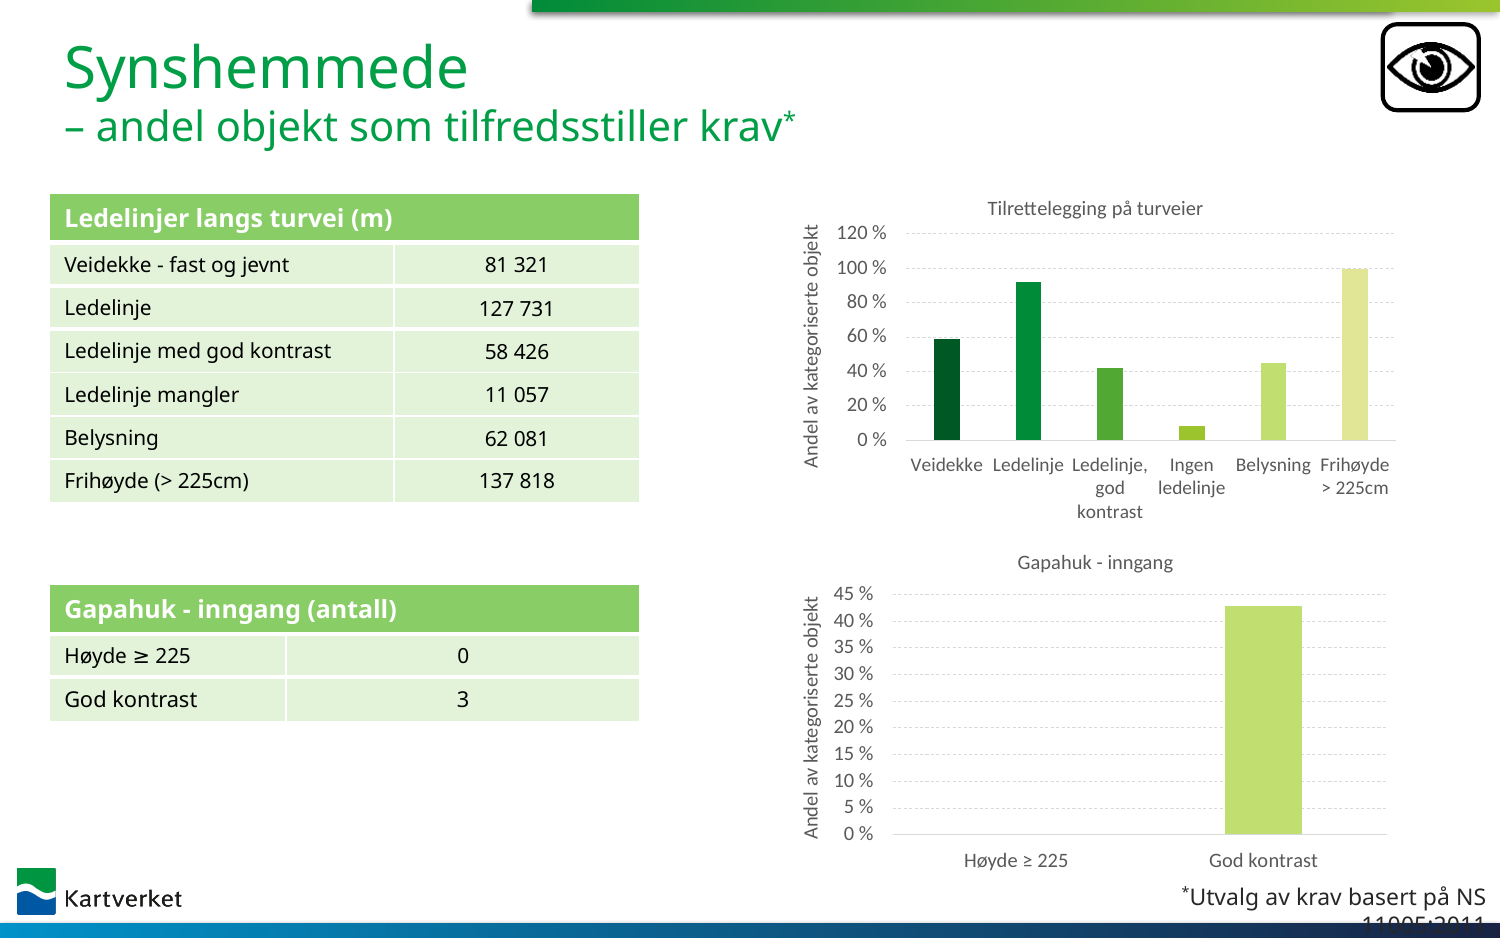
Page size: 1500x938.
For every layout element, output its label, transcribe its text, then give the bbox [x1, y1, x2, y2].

table_cell Belysning [50, 417, 393, 458]
table_cell 3 [287, 679, 639, 721]
table_cell Frihøyde (> 225cm) [50, 460, 393, 502]
table_cell 58 426 [395, 331, 639, 372]
table_cell Ledelinje med god kontrast [50, 331, 393, 372]
table_cell Veidekke - fast og jevnt [50, 245, 393, 284]
table_cell 127 731 [395, 288, 639, 327]
table_cell Ledelinje [50, 288, 393, 327]
table_cell Høyde ≥ 225 [50, 636, 285, 675]
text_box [1382, 24, 1480, 111]
table_cell 11 057 [395, 373, 639, 415]
text_box *Utvalg av krav basert på NS 11005:2011 [1068, 873, 1500, 938]
picture [791, 187, 1400, 526]
text_box Synshemmede – andel objekt som tilfredsstiller krav* [49, 24, 1431, 158]
table_header Ledelinjer langs turvei (m) [50, 194, 639, 240]
table_header Gapahuk - inngang (antall) [50, 585, 639, 632]
picture [791, 541, 1400, 880]
table_cell 62 081 [395, 417, 639, 458]
table_cell Ledelinje mangler [50, 373, 393, 415]
table_cell 0 [287, 636, 639, 675]
table_cell 81 321 [395, 245, 639, 284]
table_cell 137 818 [395, 460, 639, 502]
table_cell God kontrast [50, 679, 285, 721]
